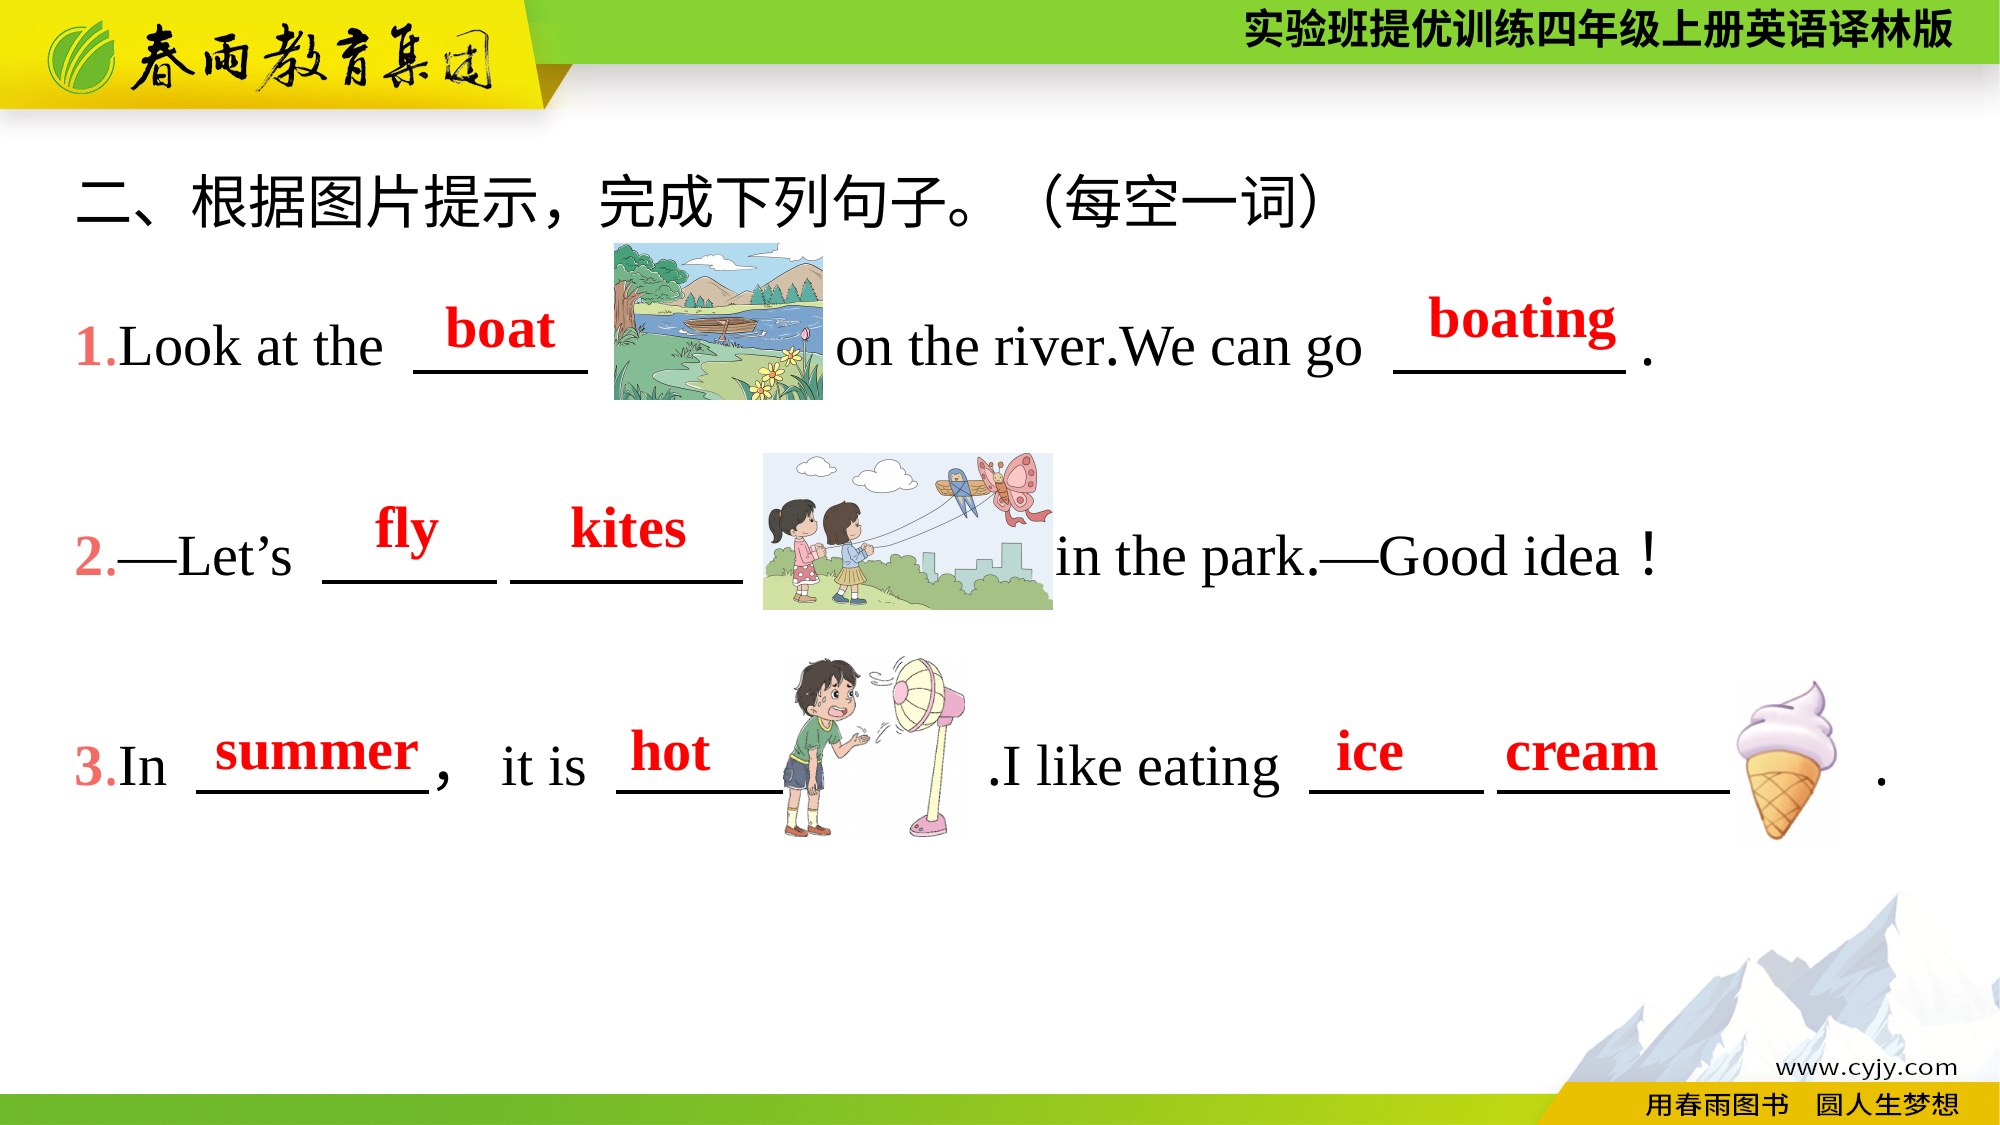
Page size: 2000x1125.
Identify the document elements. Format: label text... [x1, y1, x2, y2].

text_box summer [200, 704, 435, 789]
text_box boating [1413, 271, 1633, 357]
text_box boat [430, 281, 571, 367]
text_box fly kites [360, 481, 703, 566]
picture [0, 0, 2000, 1125]
text_box ice cream [1321, 704, 1675, 790]
list 二、根据图片提示，完成下列句子。（每空一词） 1.Look at the on the river.We can go . 2.—Let’s in the park.—Good idea！ 3.In ，it is .I like eating . [59, 122, 1944, 812]
text_box hot [615, 704, 727, 789]
